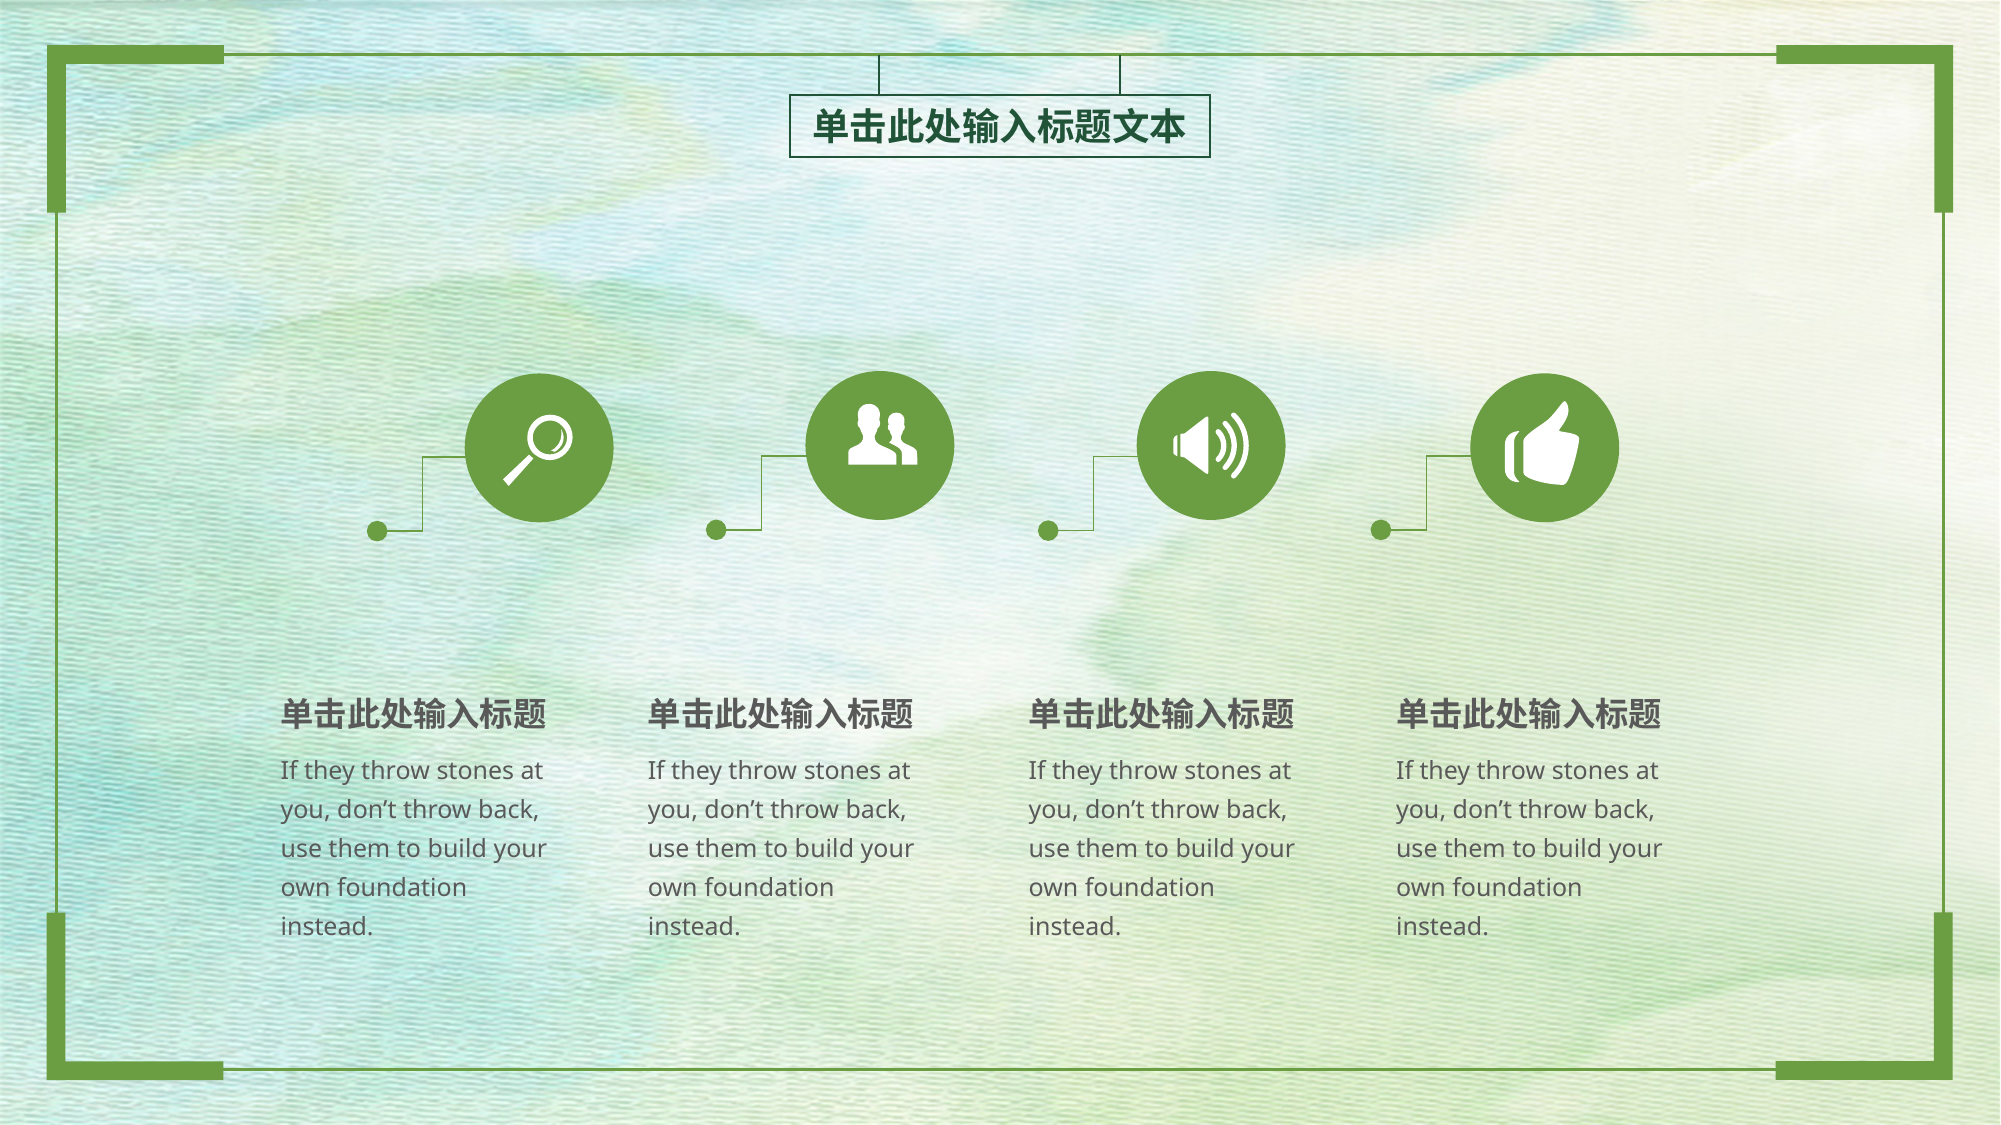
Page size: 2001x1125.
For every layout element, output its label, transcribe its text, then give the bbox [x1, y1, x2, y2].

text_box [789, 54, 1210, 157]
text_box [464, 373, 614, 523]
text_box 单击此处输入标题 [633, 685, 929, 740]
text_box 单击此处输入标题 [266, 685, 562, 740]
text_box If they throw stones at you, don’t throw back, use them to build your own foundation instead. [1014, 738, 1328, 948]
text_box 单击此处输入标题 [1014, 685, 1310, 740]
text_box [1380, 455, 1472, 530]
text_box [805, 371, 955, 520]
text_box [377, 457, 469, 532]
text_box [47, 45, 225, 213]
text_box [1776, 45, 1954, 213]
text_box 单击此处输入标题 [1381, 685, 1677, 740]
text_box If they throw stones at you, don’t throw back, use them to build your own foundation instead. [1381, 738, 1695, 948]
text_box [1470, 373, 1620, 523]
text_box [716, 455, 808, 530]
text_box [1048, 456, 1140, 531]
text_box If they throw stones at you, don’t throw back, use them to build your own foundation instead. [633, 738, 947, 948]
text_box If they throw stones at you, don’t throw back, use them to build your own foundation instead. [266, 738, 580, 948]
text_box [1136, 371, 1286, 520]
text_box [55, 54, 1944, 1071]
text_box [46, 912, 224, 1080]
picture [0, 0, 2001, 1125]
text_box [1775, 912, 1953, 1080]
